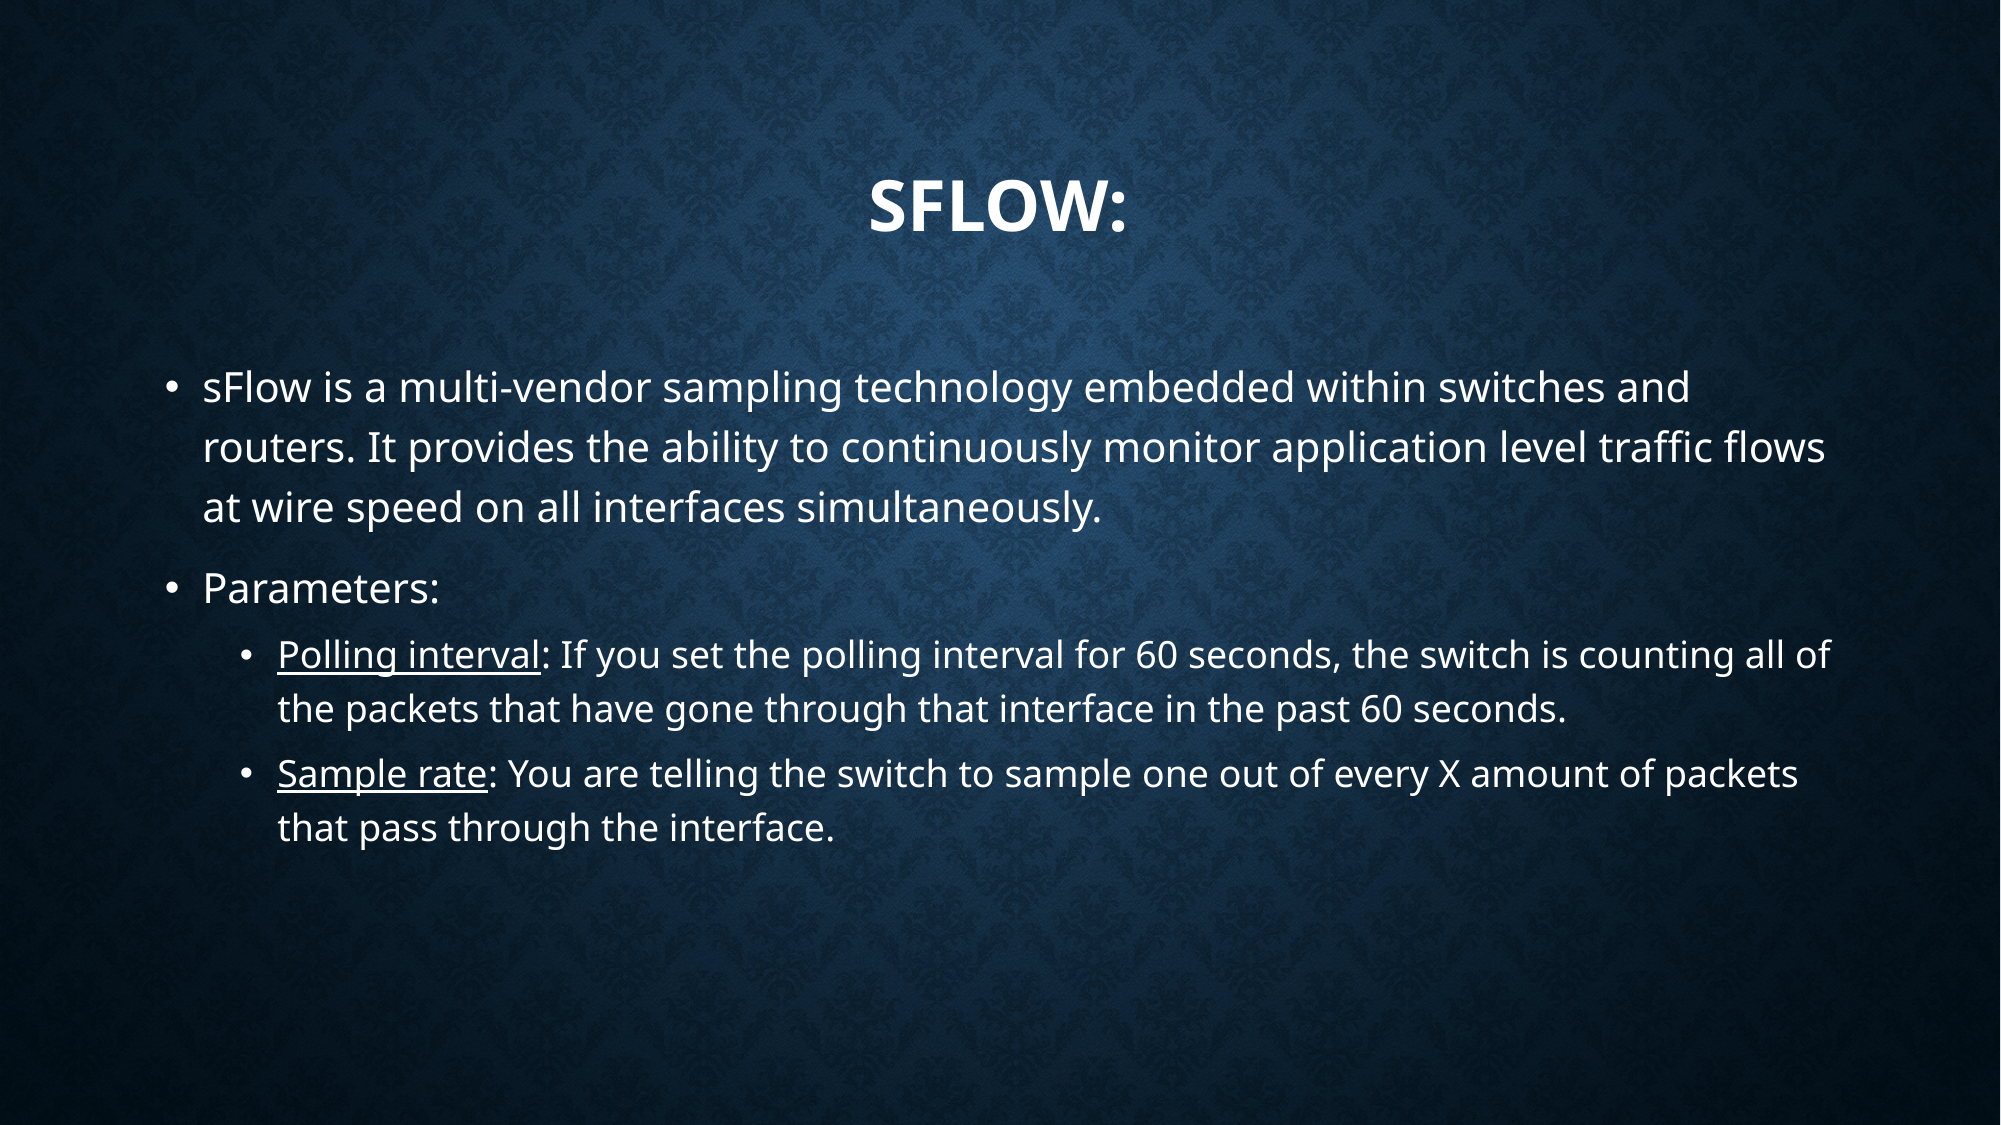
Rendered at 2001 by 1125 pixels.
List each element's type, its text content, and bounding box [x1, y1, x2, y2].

list sFlow is a multi-vendor sampling technology embedded within switches and routers. It provides the ability to continuously monitor application level traffic flows at wire speed on all interfaces simultaneously. Parameters: Polling interval: If you set the polling interval for 60 seconds, the switch is counting all of the packets that have gone through that interface in the past 60 seconds. Sample rate: You are telling the switch to sample one out of every X amount of packets that pass through the interface. [149, 343, 1849, 950]
title Sflow: [149, 99, 1849, 318]
